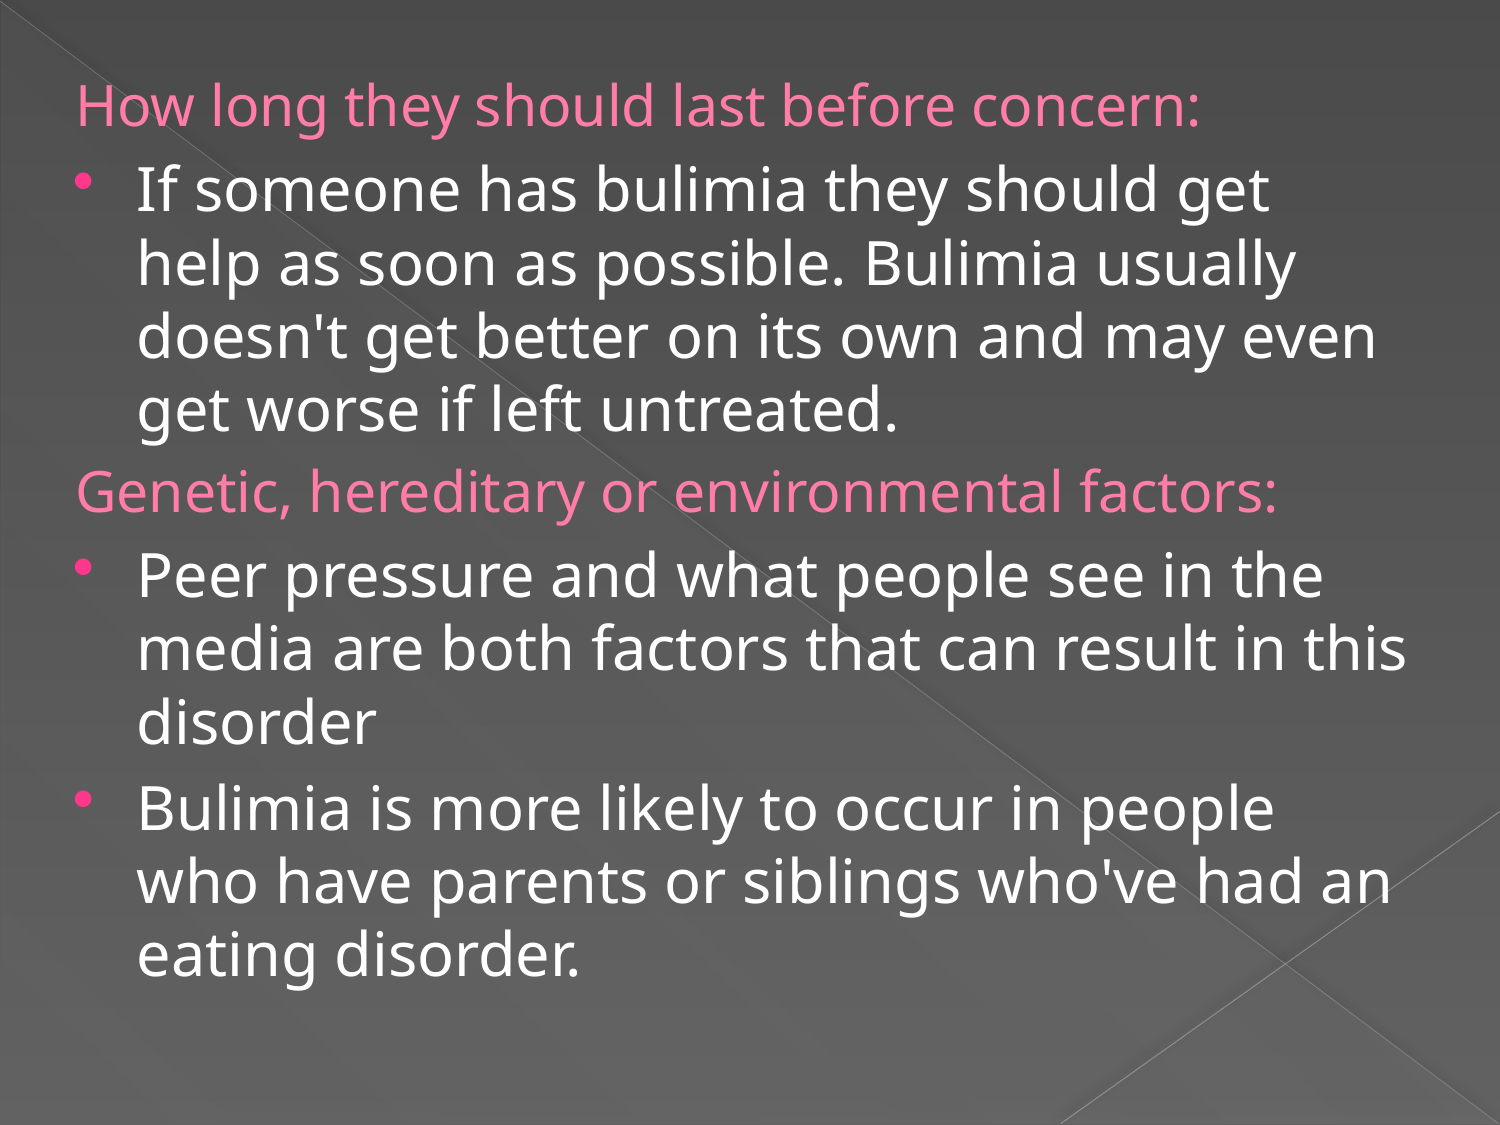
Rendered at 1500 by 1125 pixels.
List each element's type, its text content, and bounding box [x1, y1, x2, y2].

list How long they should last before concern: If someone has bulimia they should get help as soon as possible. Bulimia usually doesn't get better on its own and may even get worse if left untreated. Genetic, hereditary or environmental factors: Peer pressure and what people see in the media are both factors that can result in this disorder Bulimia is more likely to occur in people who have parents or siblings who've had an eating disorder. [50, 62, 1425, 1000]
